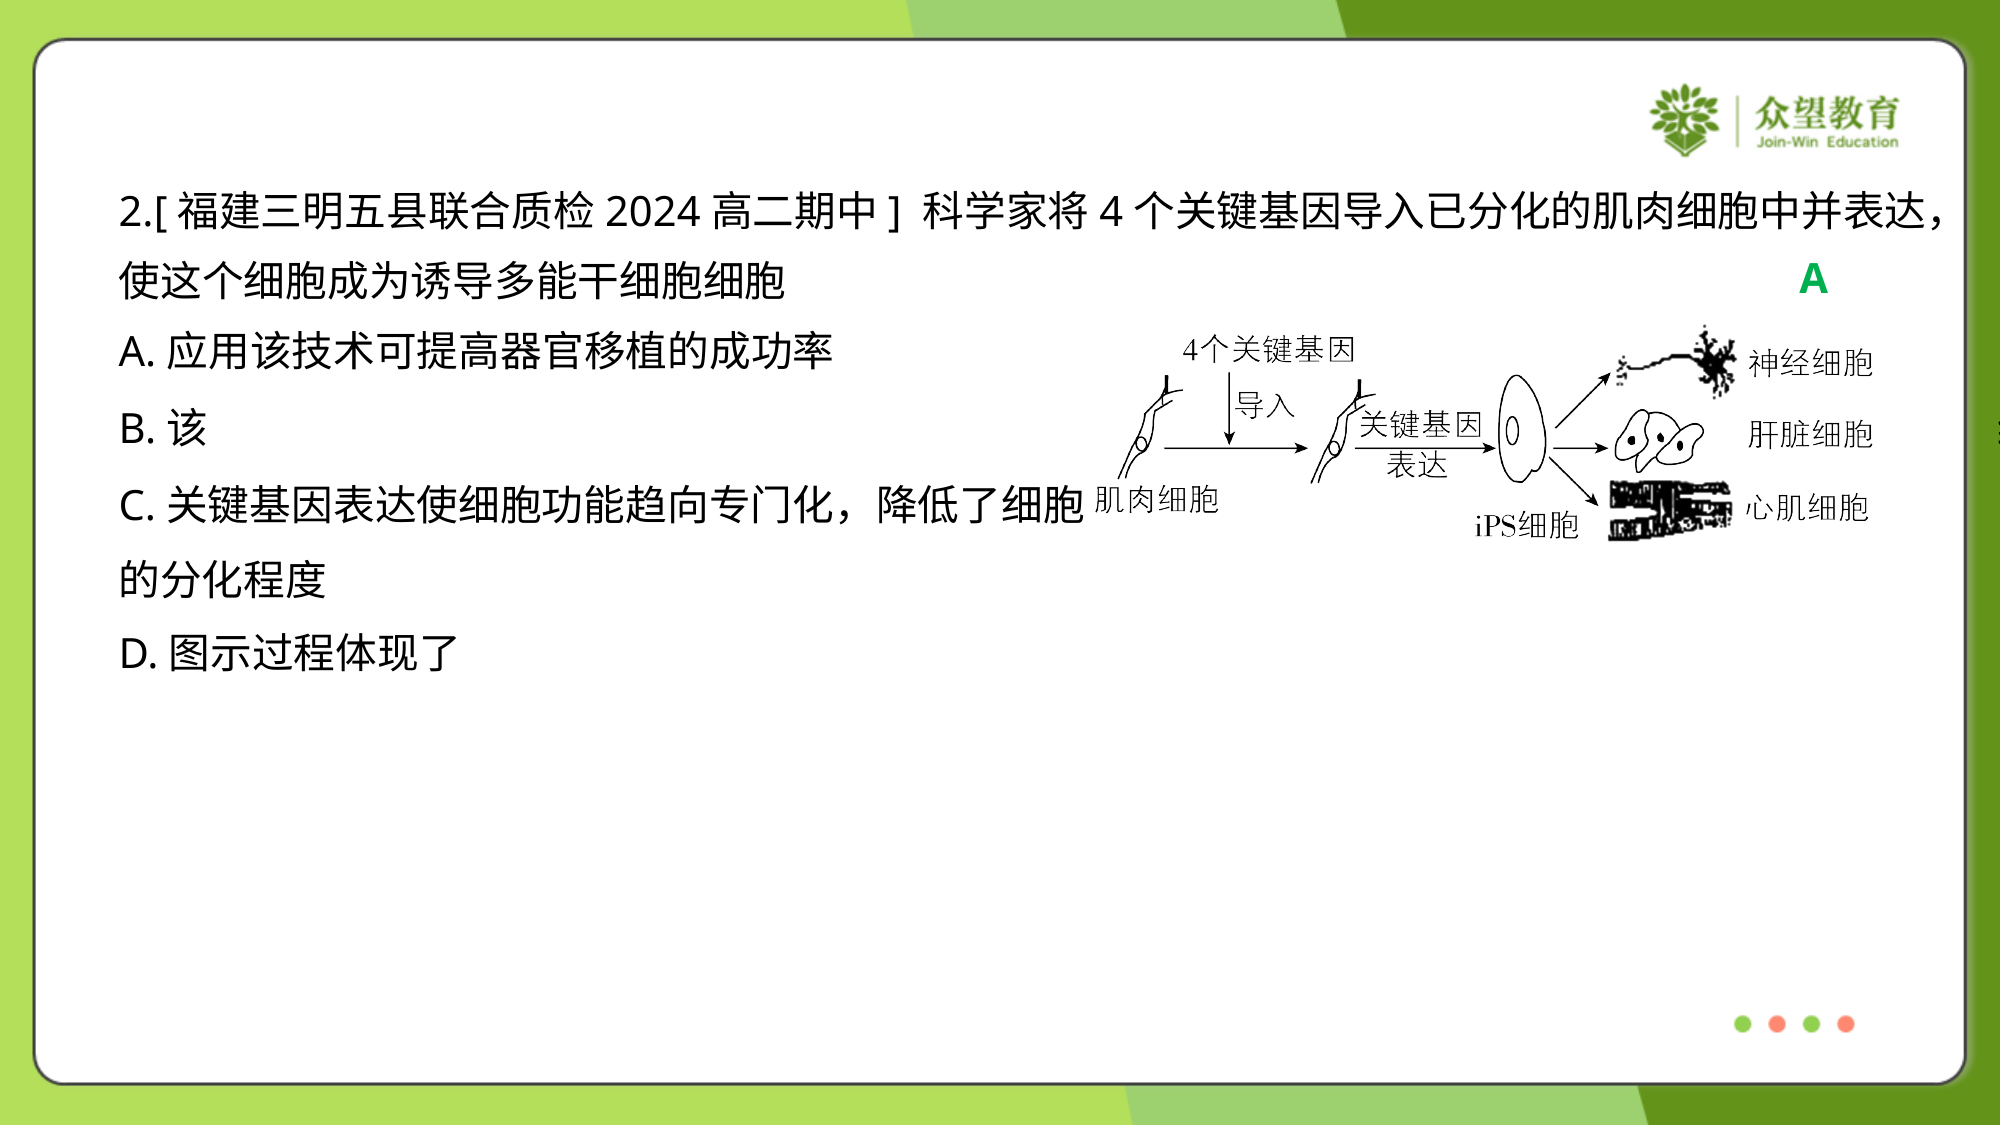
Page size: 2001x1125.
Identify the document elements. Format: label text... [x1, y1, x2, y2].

picture [0, 0, 2000, 1125]
text_box A [1783, 231, 1845, 296]
